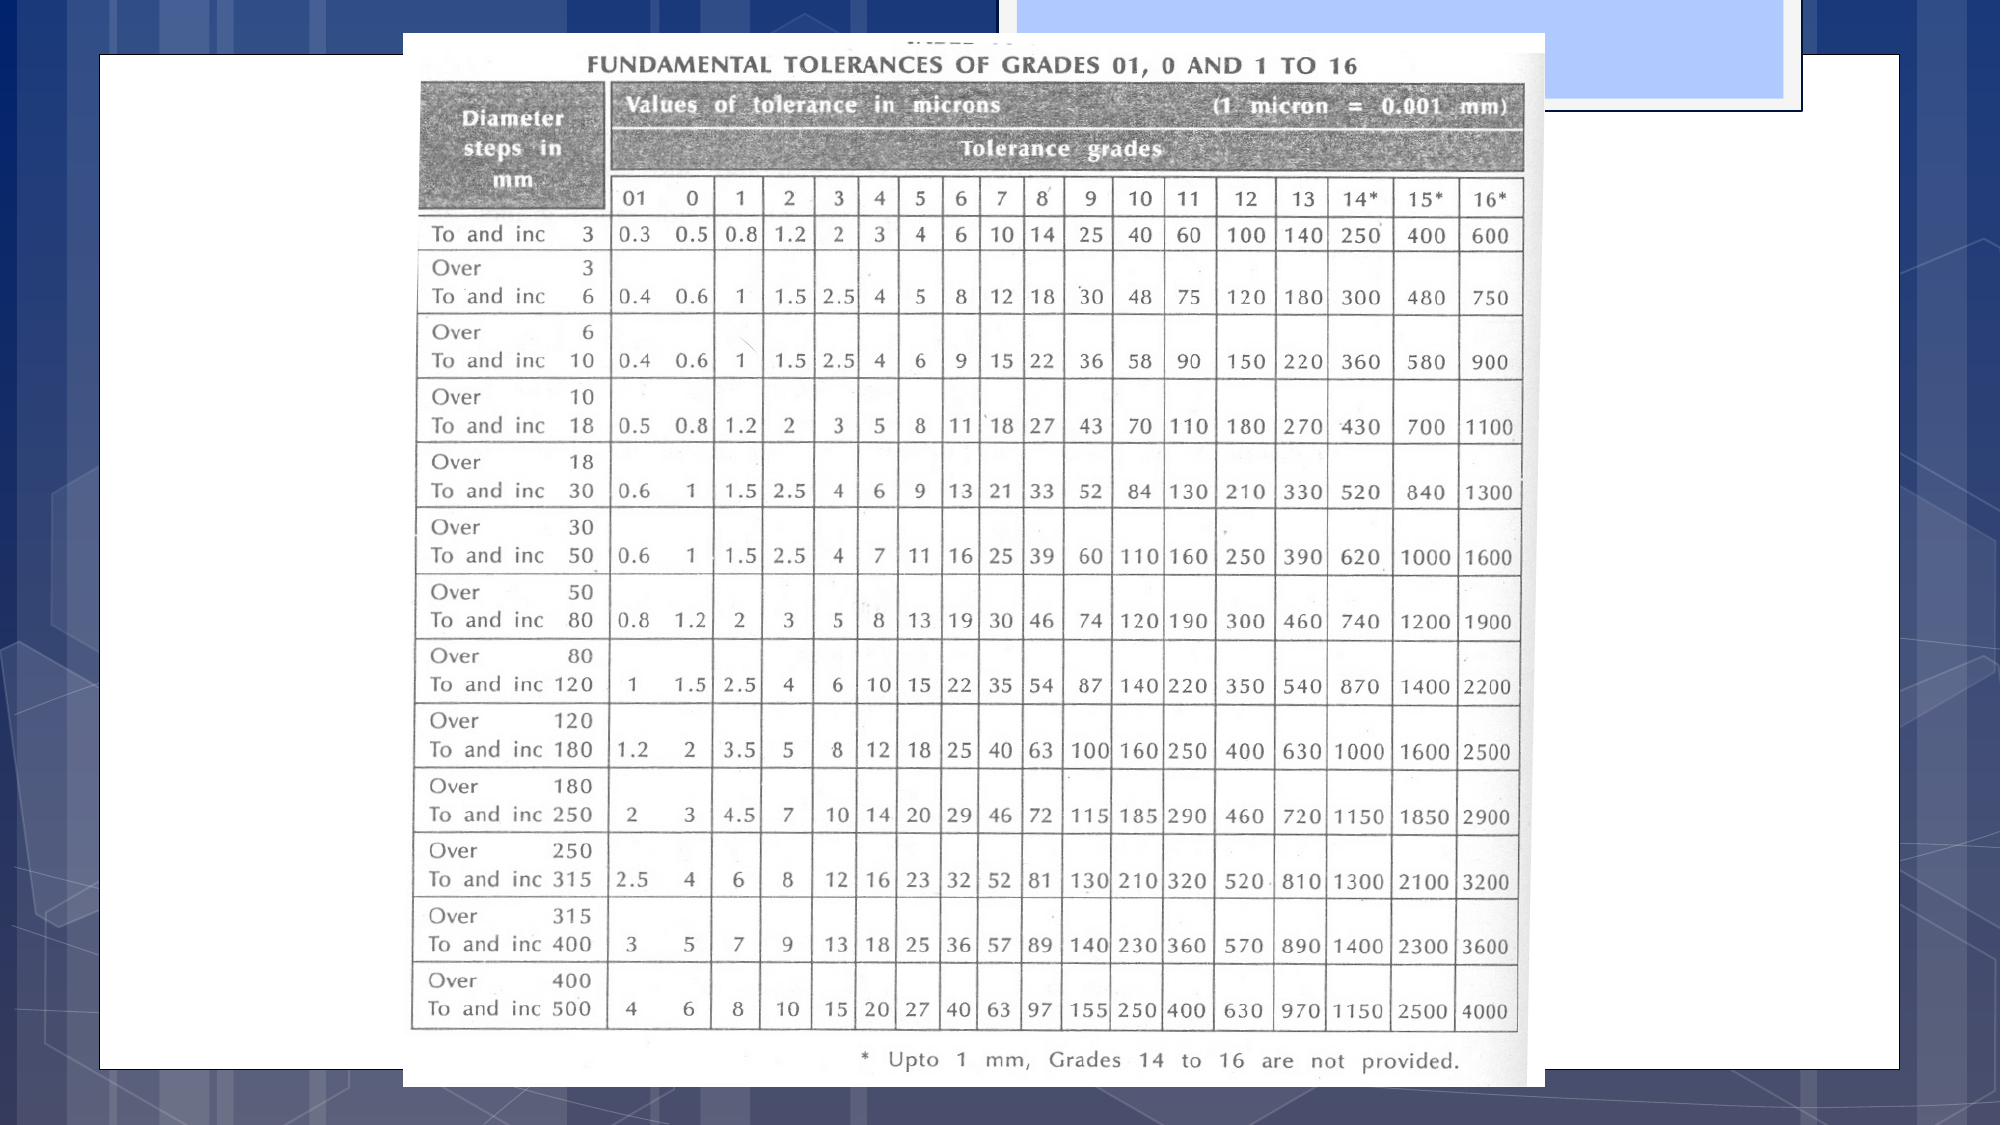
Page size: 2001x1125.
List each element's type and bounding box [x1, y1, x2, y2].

picture [403, 33, 1545, 1087]
